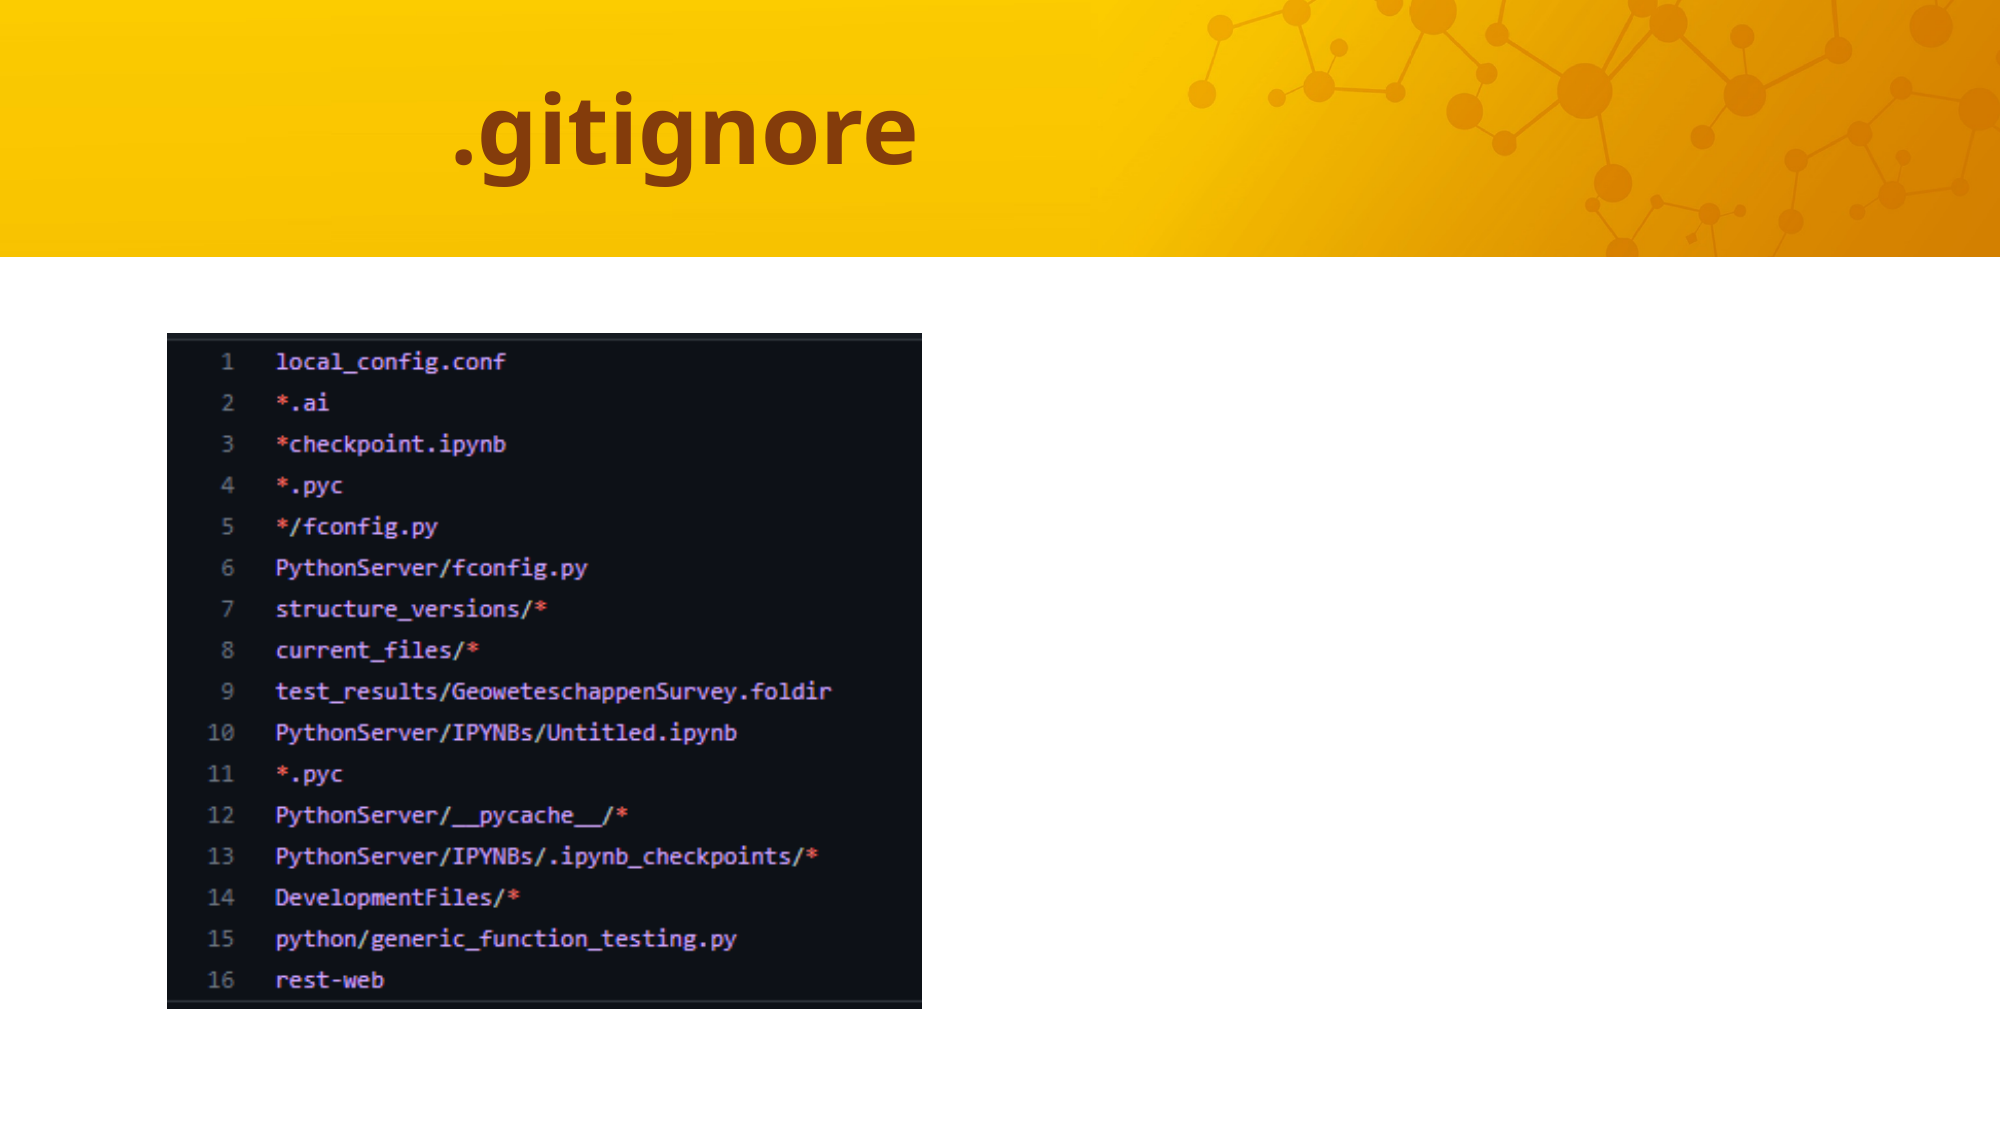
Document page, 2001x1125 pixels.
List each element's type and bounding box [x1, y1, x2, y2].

picture [167, 333, 922, 1009]
picture [0, 0, 2000, 257]
